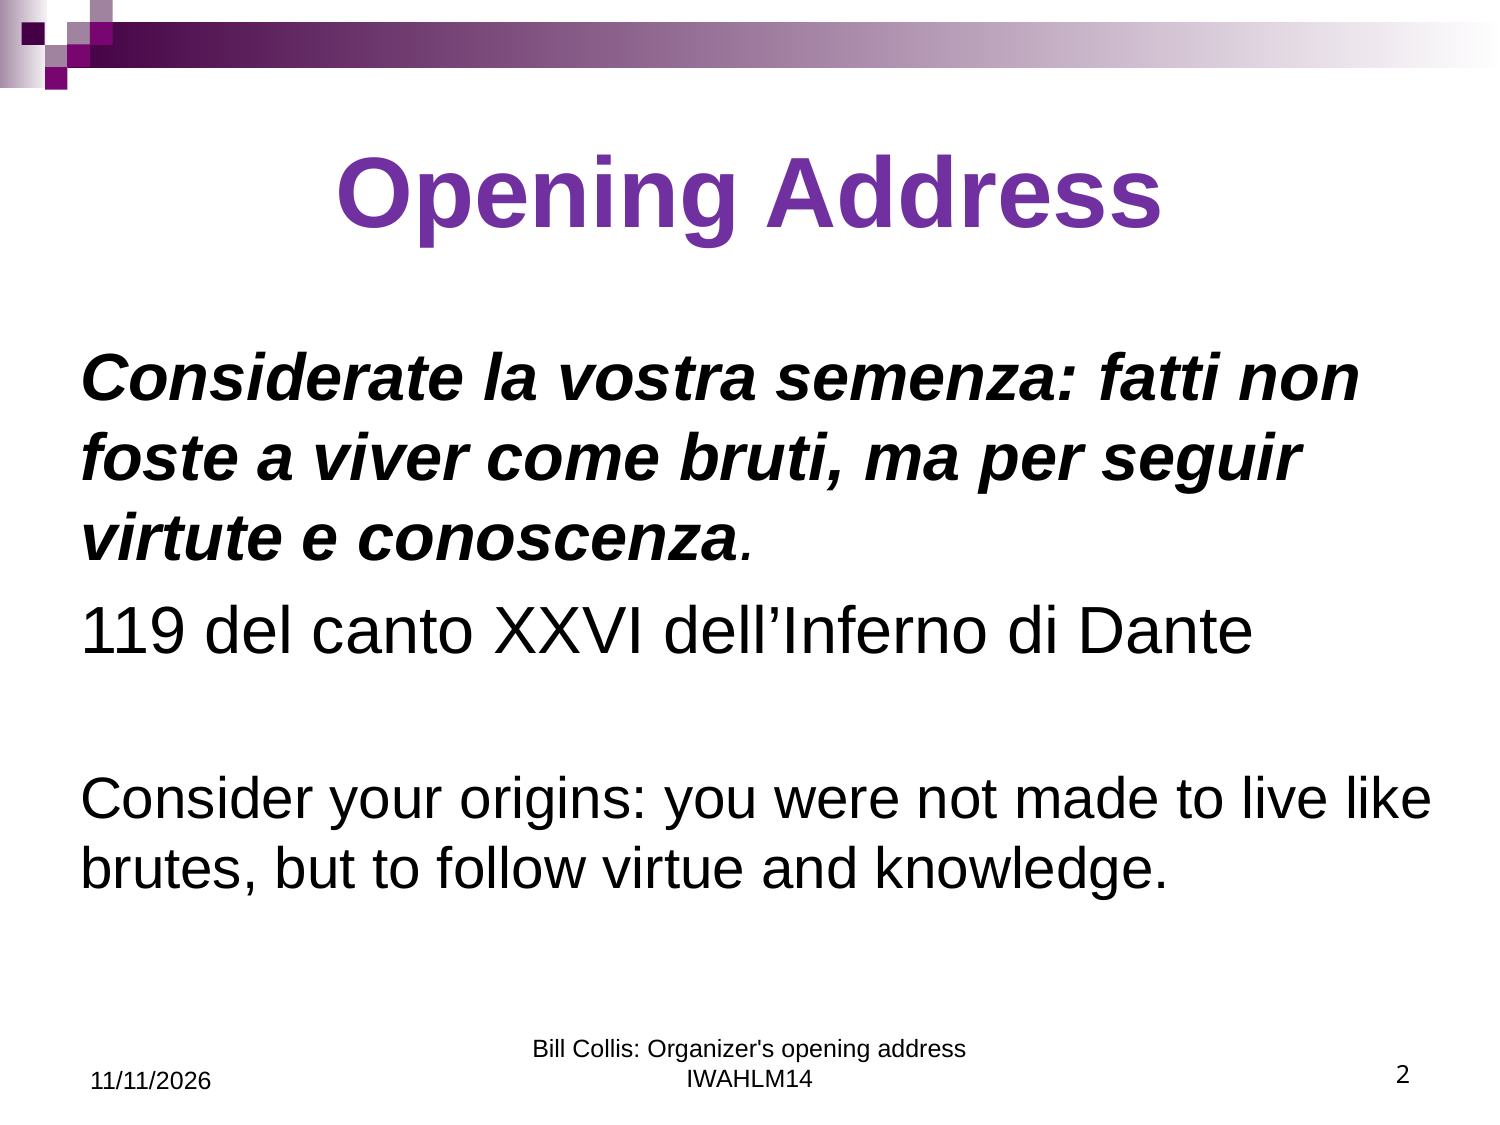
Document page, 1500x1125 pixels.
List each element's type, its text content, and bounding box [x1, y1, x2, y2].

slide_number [75, 1024, 425, 1103]
slide_number 2 [1074, 1025, 1425, 1100]
list Considerate la vostra semenza: fatti non foste a viver come bruti, ma per seguir virtute e conoscenza. 119 del canto XXVI dell’Inferno di Dante Consider your origins: you were not made to live like brutes, but to follow virtue and knowledge. [64, 326, 1473, 964]
title Opening Address [75, 75, 1425, 300]
footer Bill Collis: Organizer's opening address IWAHLM14 [512, 1025, 988, 1100]
